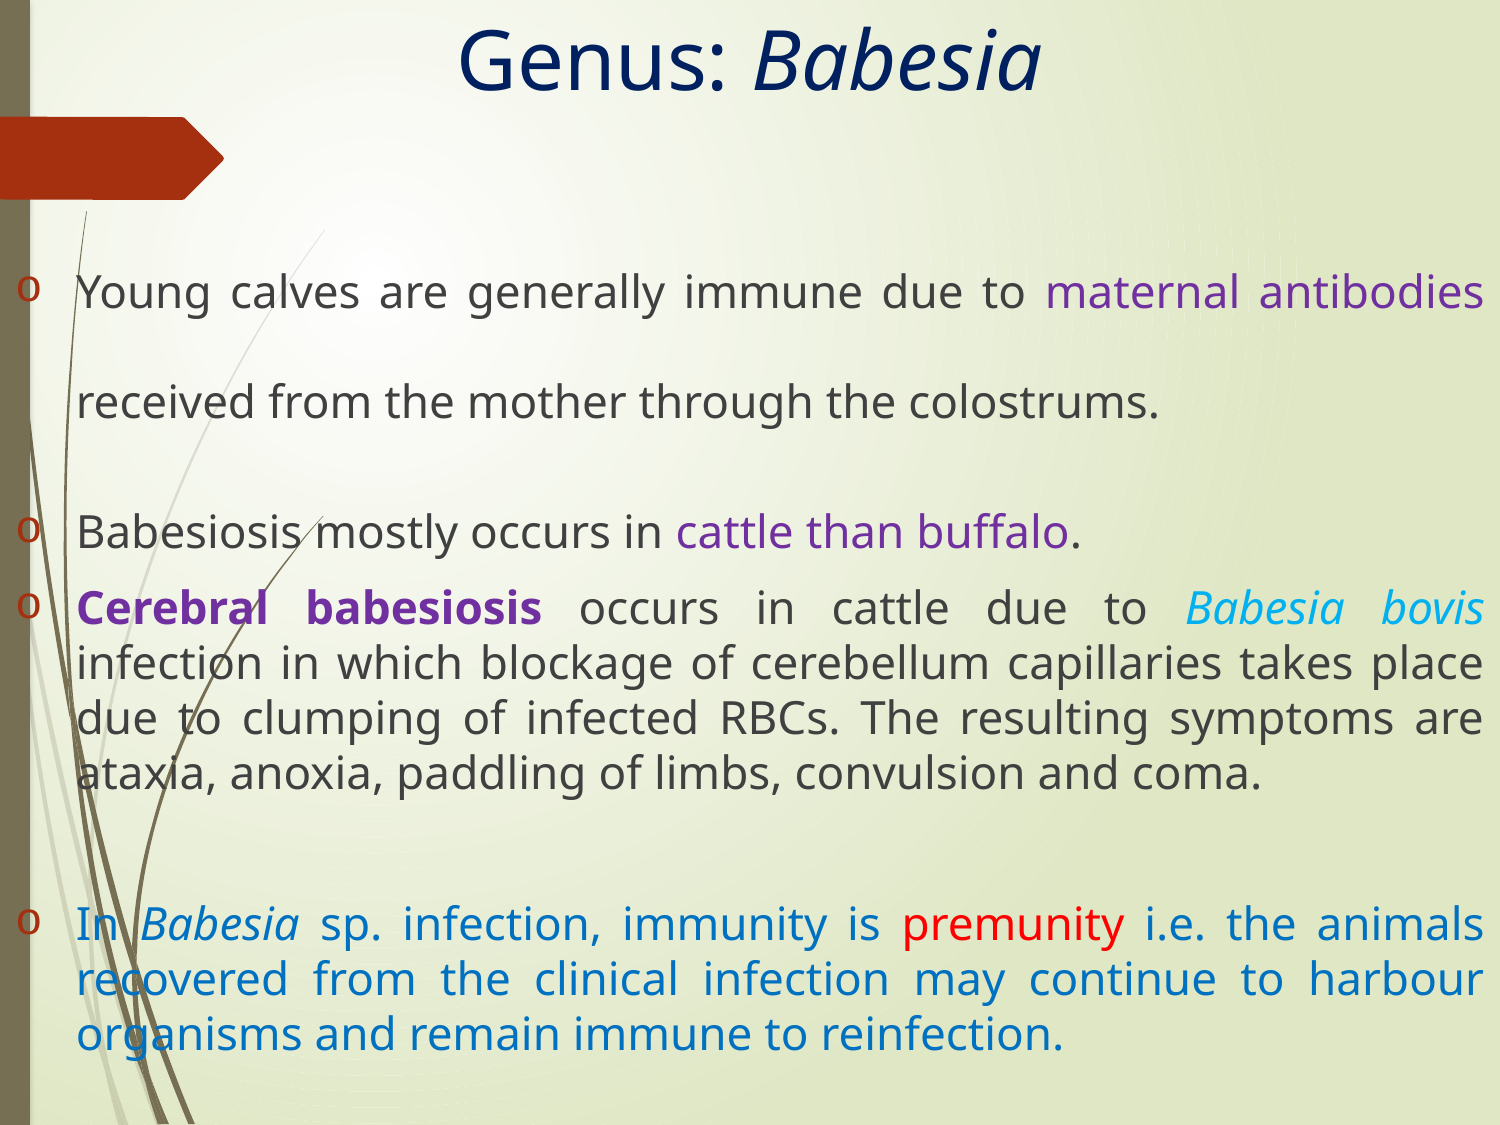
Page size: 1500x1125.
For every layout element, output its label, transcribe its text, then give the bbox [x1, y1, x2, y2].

title Genus: Babesia [0, 0, 1500, 175]
list Young calves are generally immune due to maternal antibodies received from the mother through the colostrums. Babesiosis mostly occurs in cattle than buffalo. Cerebral babesiosis occurs in cattle due to Babesia bovis infection in which blockage of cerebellum capillaries takes place due to clumping of infected RBCs. The resulting symptoms are ataxia, anoxia, paddling of limbs, convulsion and coma. In Babesia sp. infection, immunity is premunity i.e. the animals recovered from the clinical infection may continue to harbour organisms and remain immune to reinfection. [0, 200, 1500, 1125]
